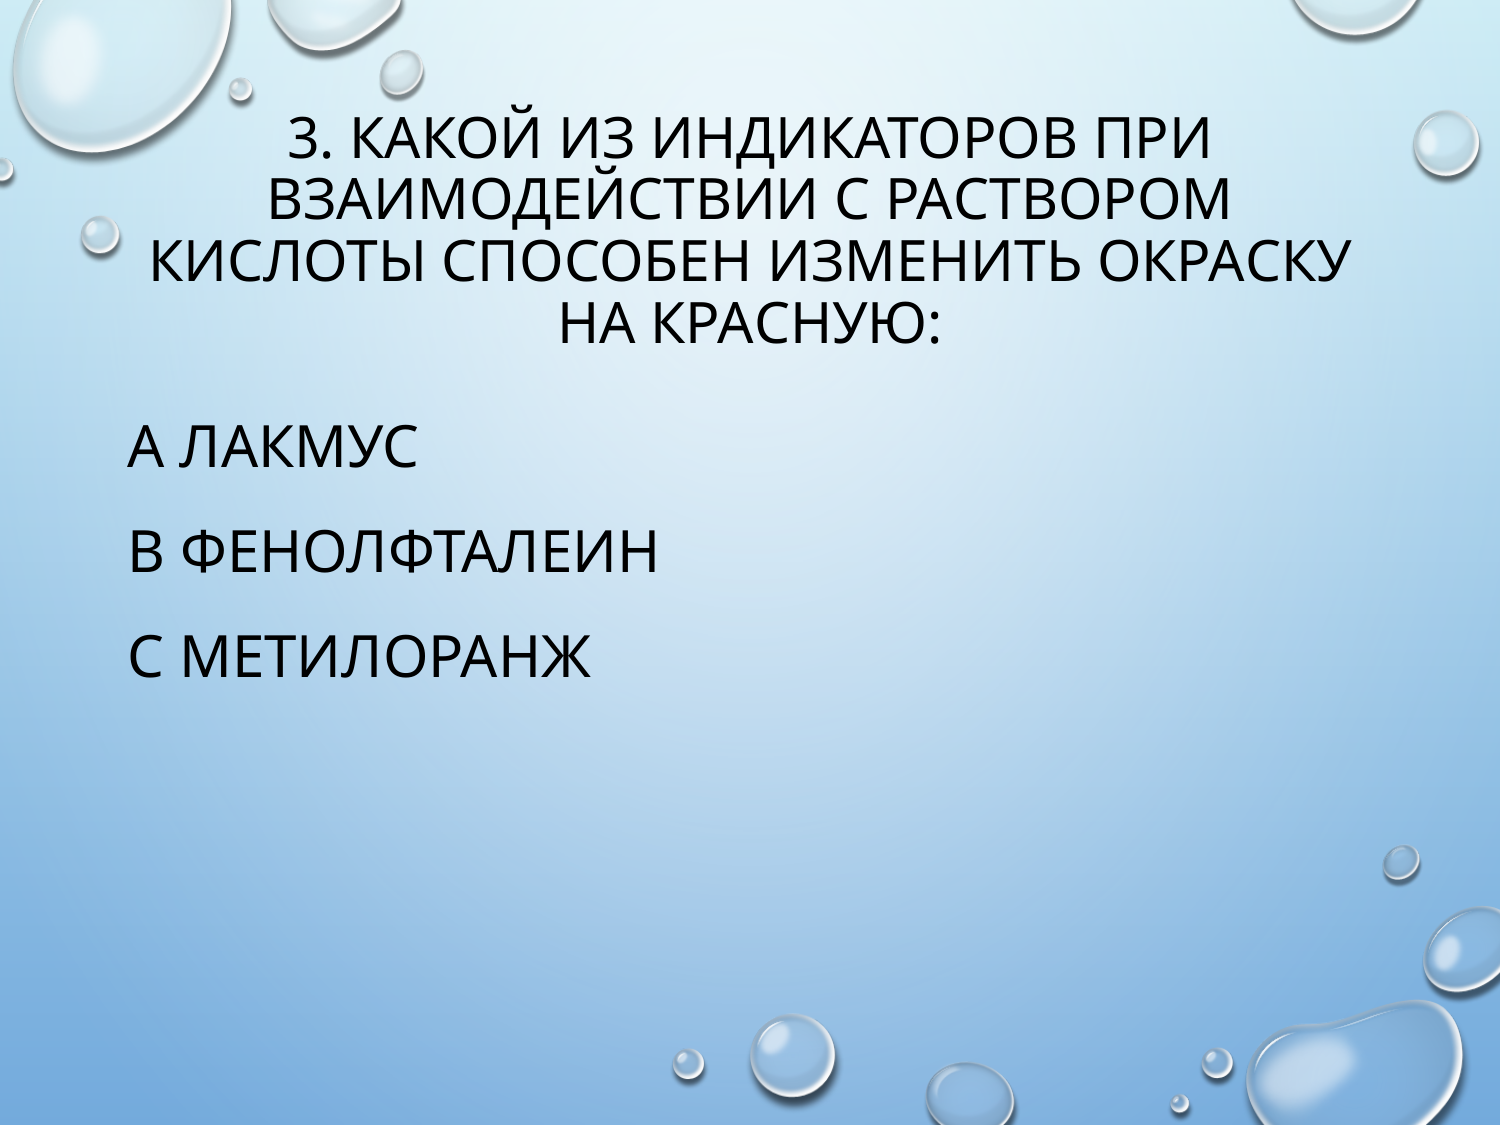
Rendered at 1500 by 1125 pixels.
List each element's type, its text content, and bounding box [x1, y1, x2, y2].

title 3. Какой из индикаторов при взаимодействии с раствором кислоты способен изменить окраску на красную: [112, 101, 1388, 364]
list А лакмус B Фенолфталеин C метилоранж [112, 388, 1388, 950]
picture [0, 0, 1500, 1125]
